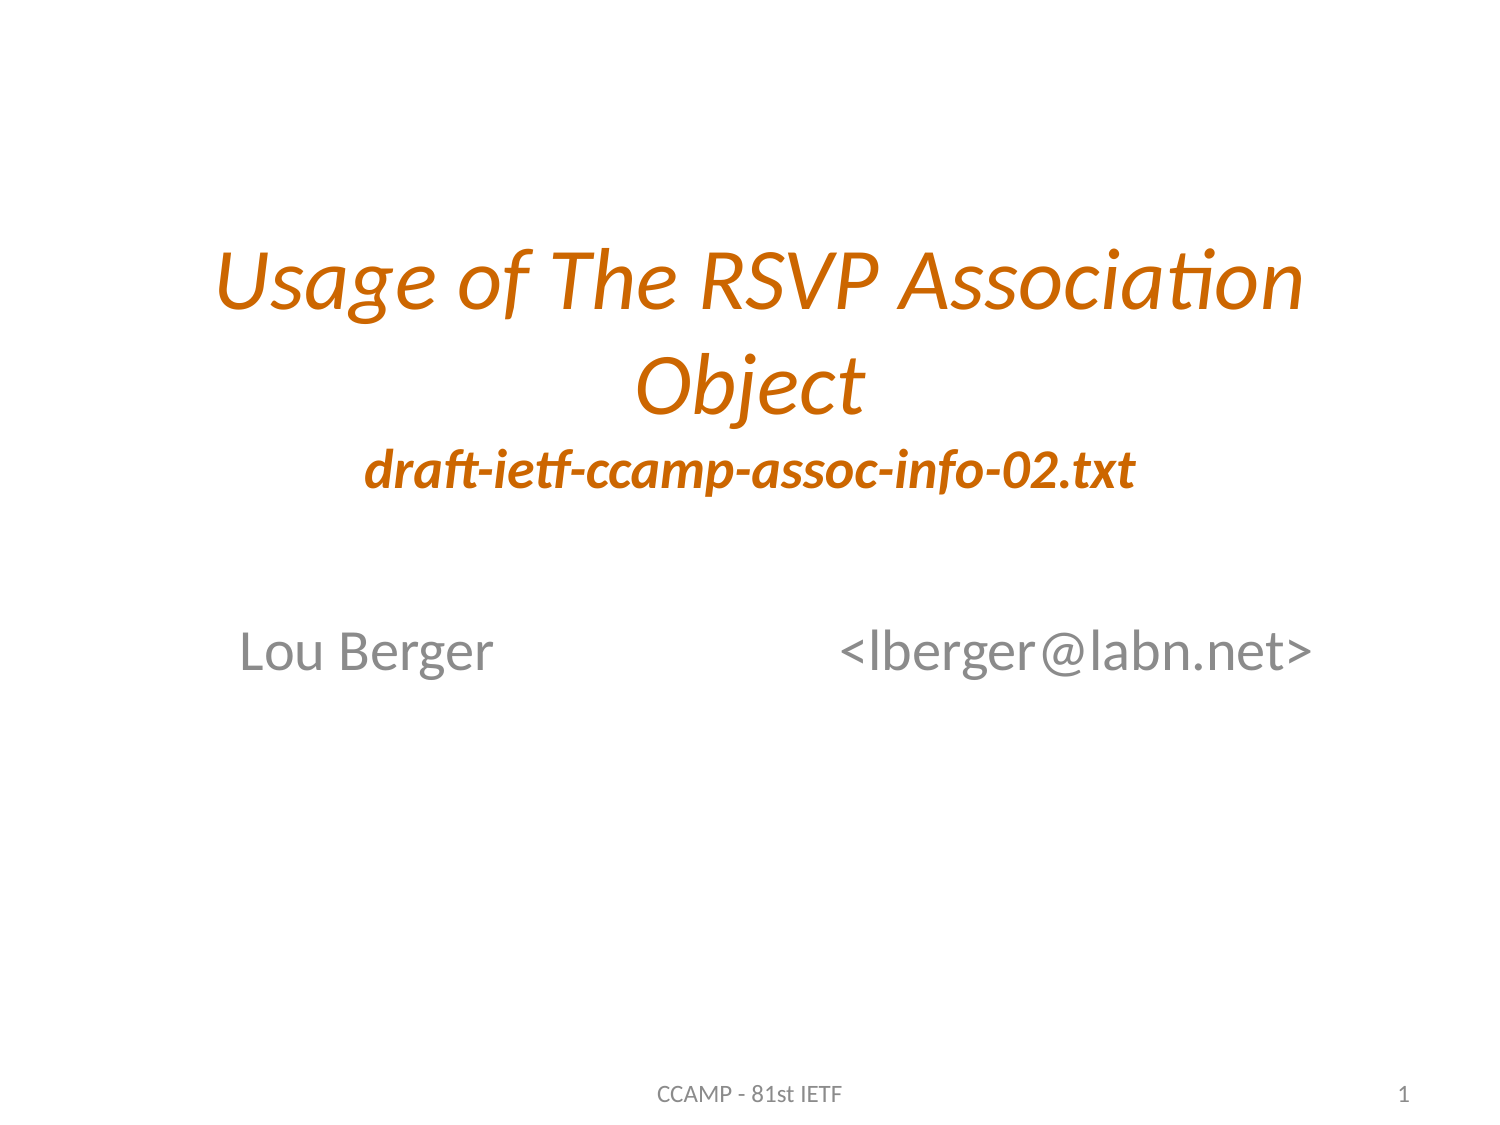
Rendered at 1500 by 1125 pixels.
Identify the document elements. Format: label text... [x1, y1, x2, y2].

subtitle Lou Berger <lberger@labn.net> [225, 612, 1450, 1038]
footer CCAMP - 81st IETF [512, 1062, 988, 1123]
title Usage of The RSVP Association Object draft-ietf-ccamp-assoc-info-02.txt [112, 212, 1388, 538]
slide_number 1 [1074, 1062, 1425, 1123]
